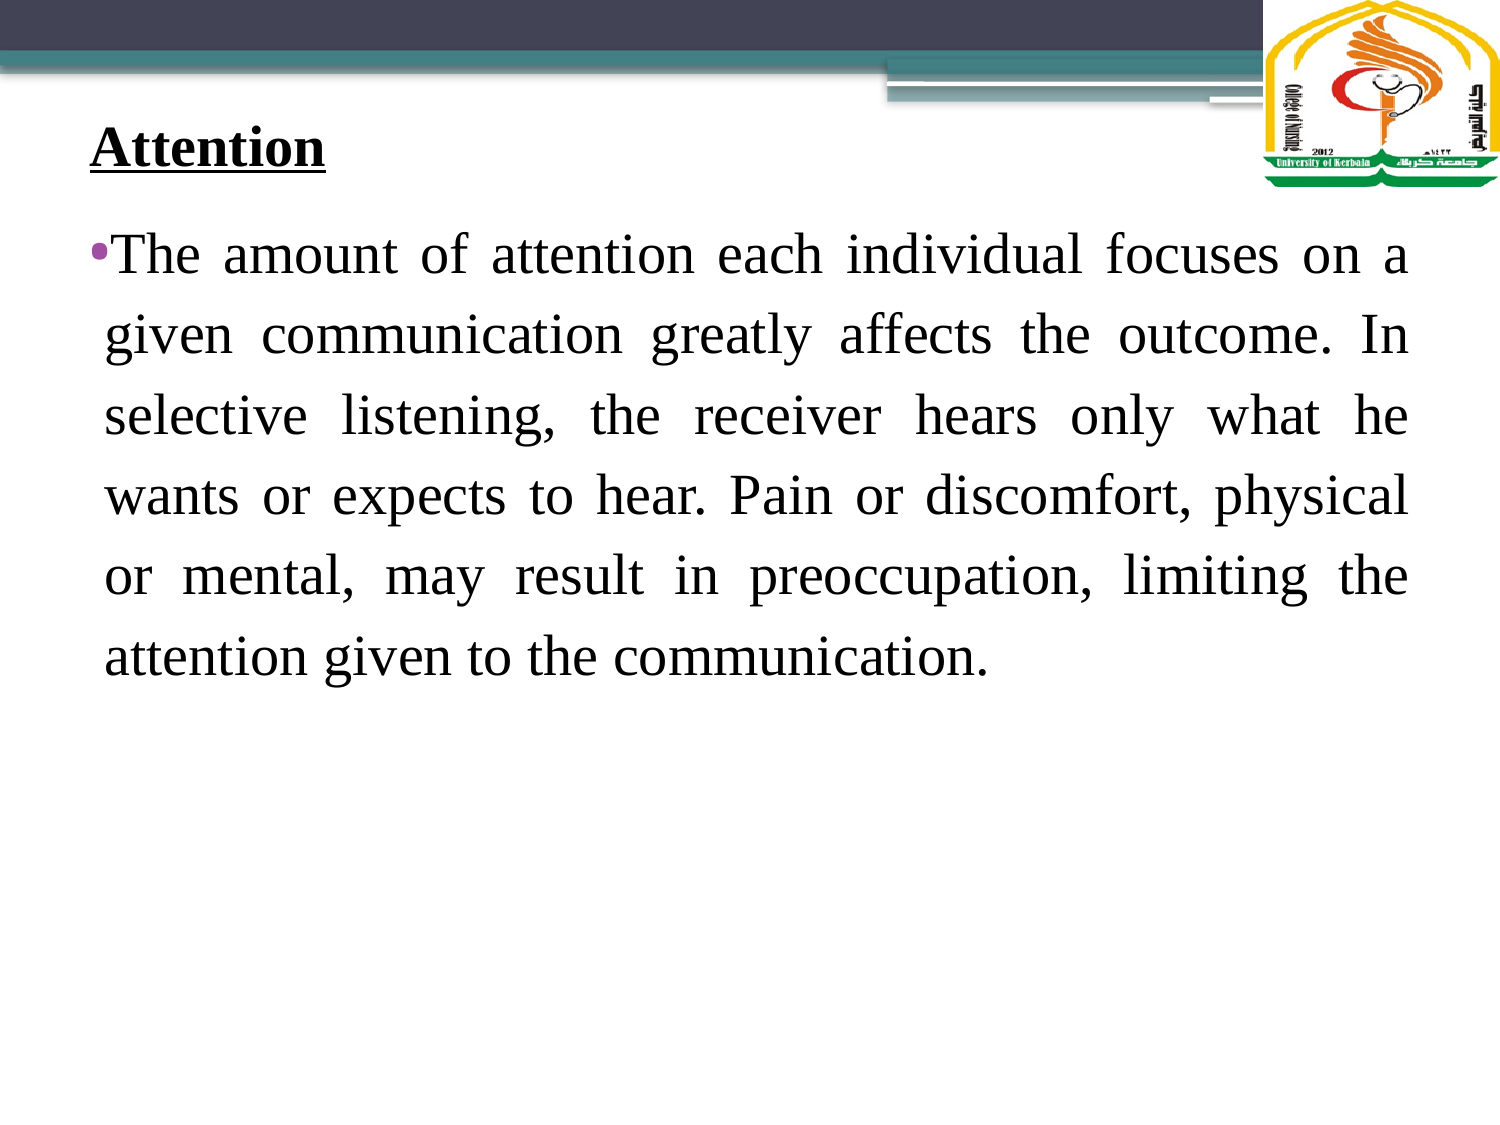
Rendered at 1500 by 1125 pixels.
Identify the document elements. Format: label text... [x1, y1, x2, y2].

list Attention The amount of attention each individual focuses on a given communication greatly affects the outcome. In selective listening, the receiver hears only what he wants or expects to hear. Pain or discomfort, physical or mental, may result in preoccupation, limiting the attention given to the communication. [75, 90, 1425, 1005]
picture [1263, 0, 1500, 187]
